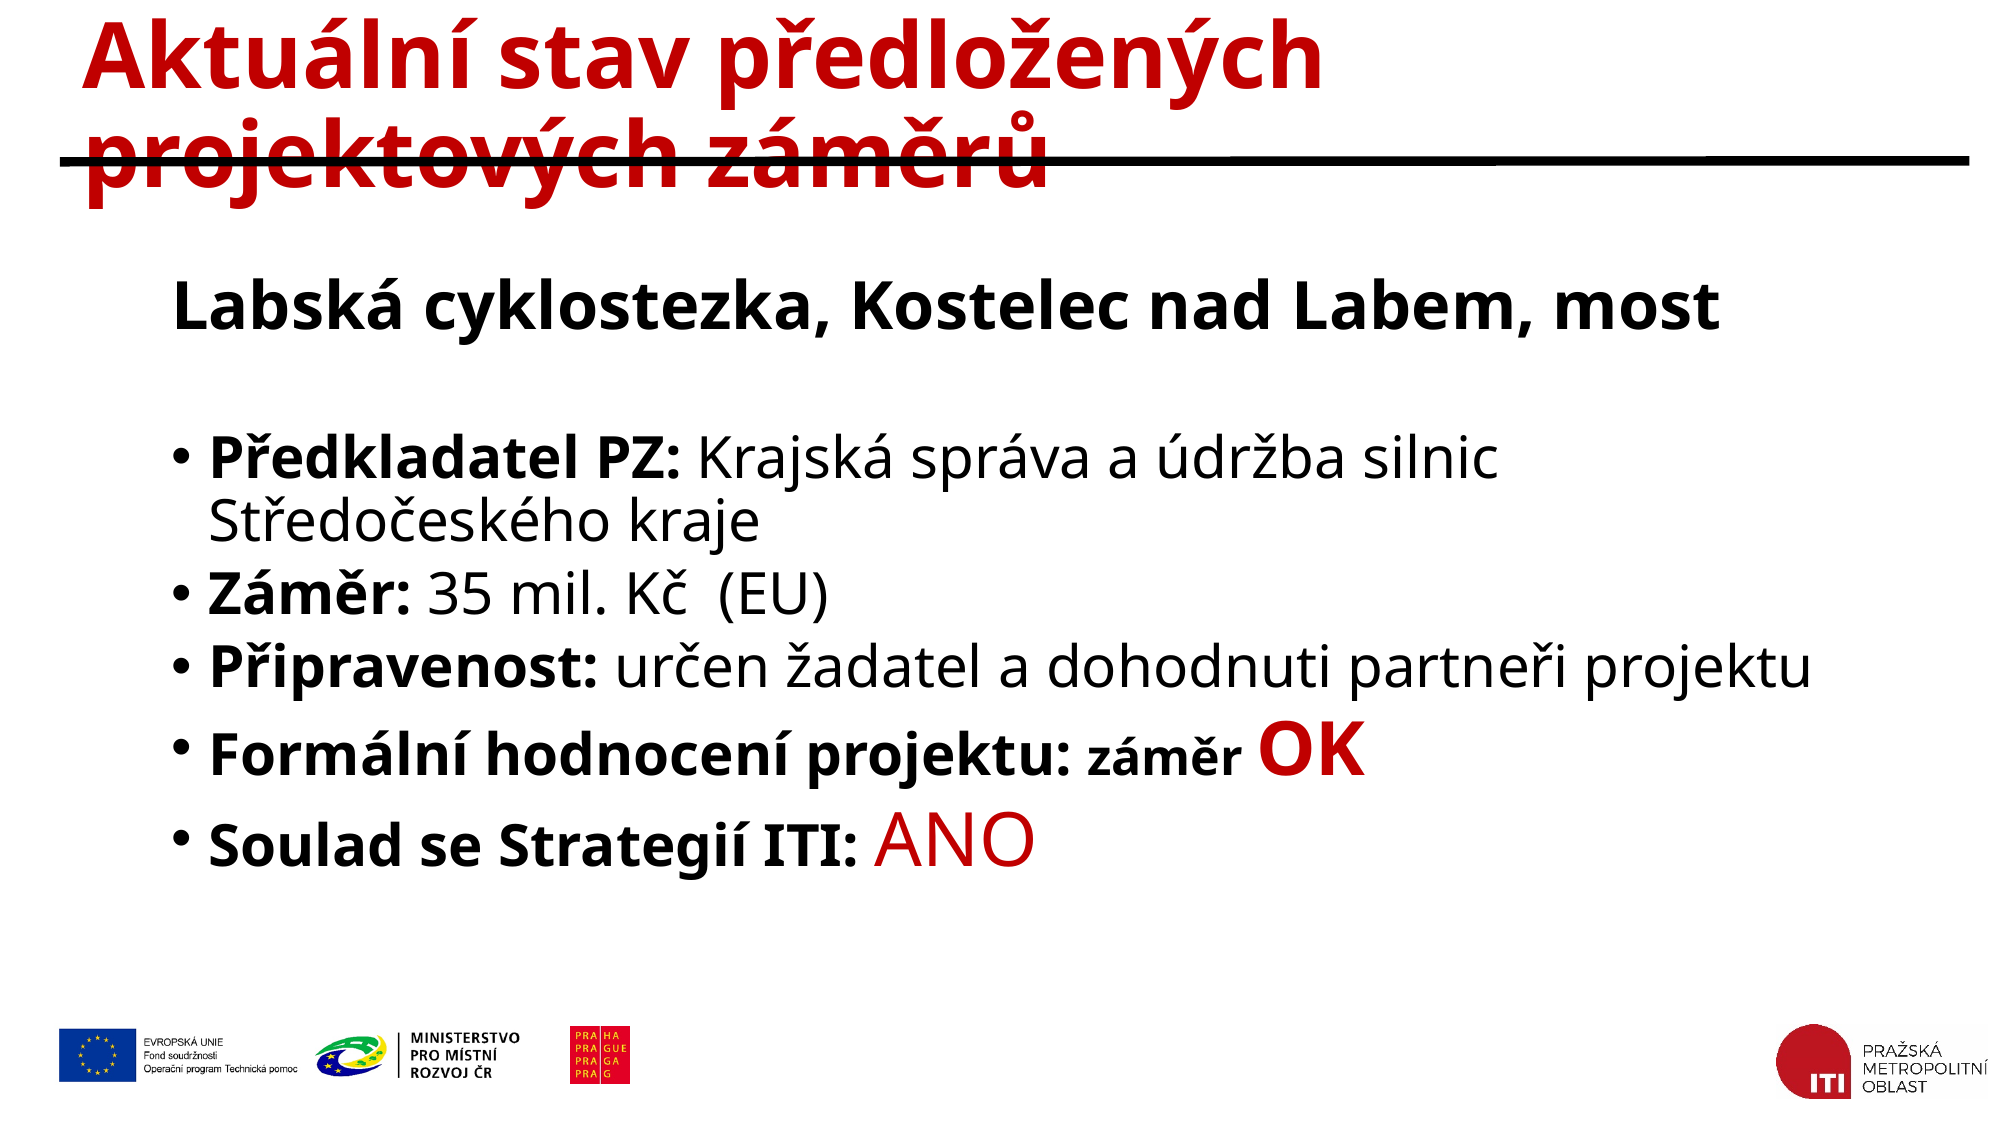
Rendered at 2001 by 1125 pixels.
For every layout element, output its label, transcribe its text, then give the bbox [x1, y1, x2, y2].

title Aktuální stav předložených projektových záměrů [67, 0, 1843, 157]
list Labská cyklostezka, Kostelec nad Labem, most Předkladatel PZ: Krajská správa a údržba silnic Středočeského kraje Záměr: 35 mil. Kč (EU) Připravenost: určen žadatel a dohodnuti partneři projektu Formální hodnocení projektu: záměr OK Soulad se Strategií ITI: ANO [81, 184, 1863, 1014]
title Aktuální stav předložených projektových záměrů [67, 166, 1843, 218]
picture [1776, 1024, 1988, 1099]
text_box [42, 1011, 630, 1099]
